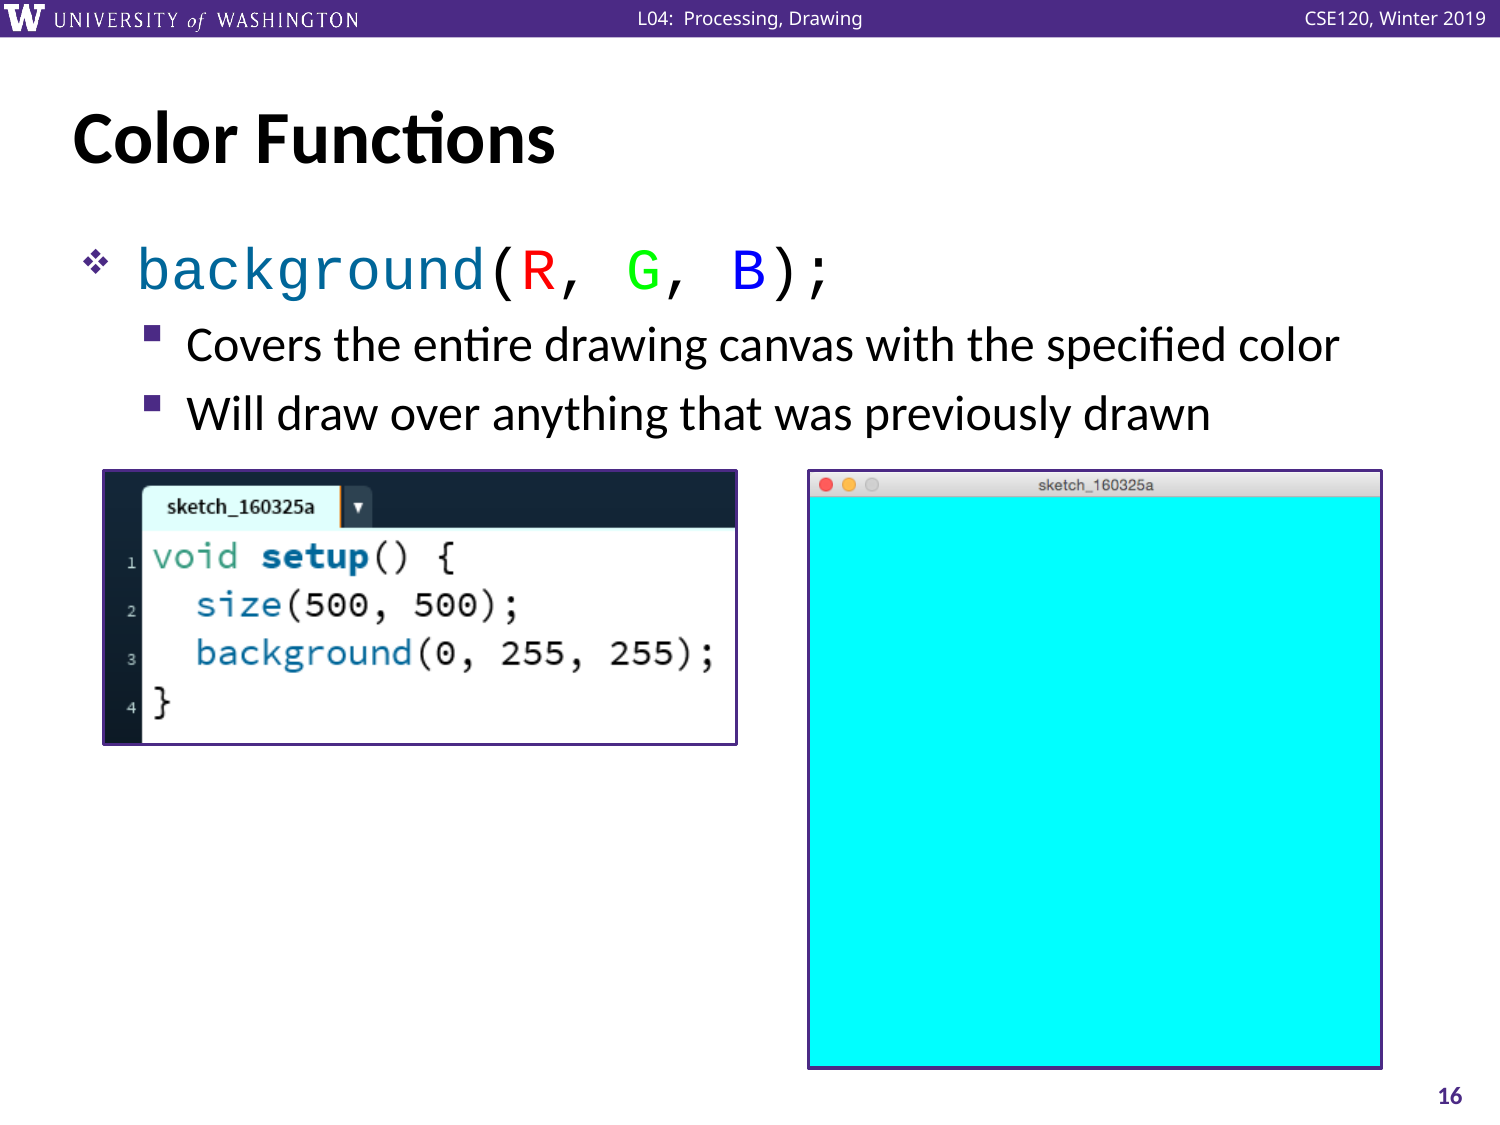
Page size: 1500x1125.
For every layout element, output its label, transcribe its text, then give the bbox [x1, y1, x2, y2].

picture [4, 4, 358, 32]
slide_number 16 [1400, 1065, 1500, 1125]
picture [104, 471, 736, 743]
title Color Functions [58, 71, 1438, 197]
picture [809, 471, 1381, 1067]
list background(R, G, B); Covers the entire drawing canvas with the specified color Will draw over anything that was previously drawn [64, 223, 1438, 1040]
